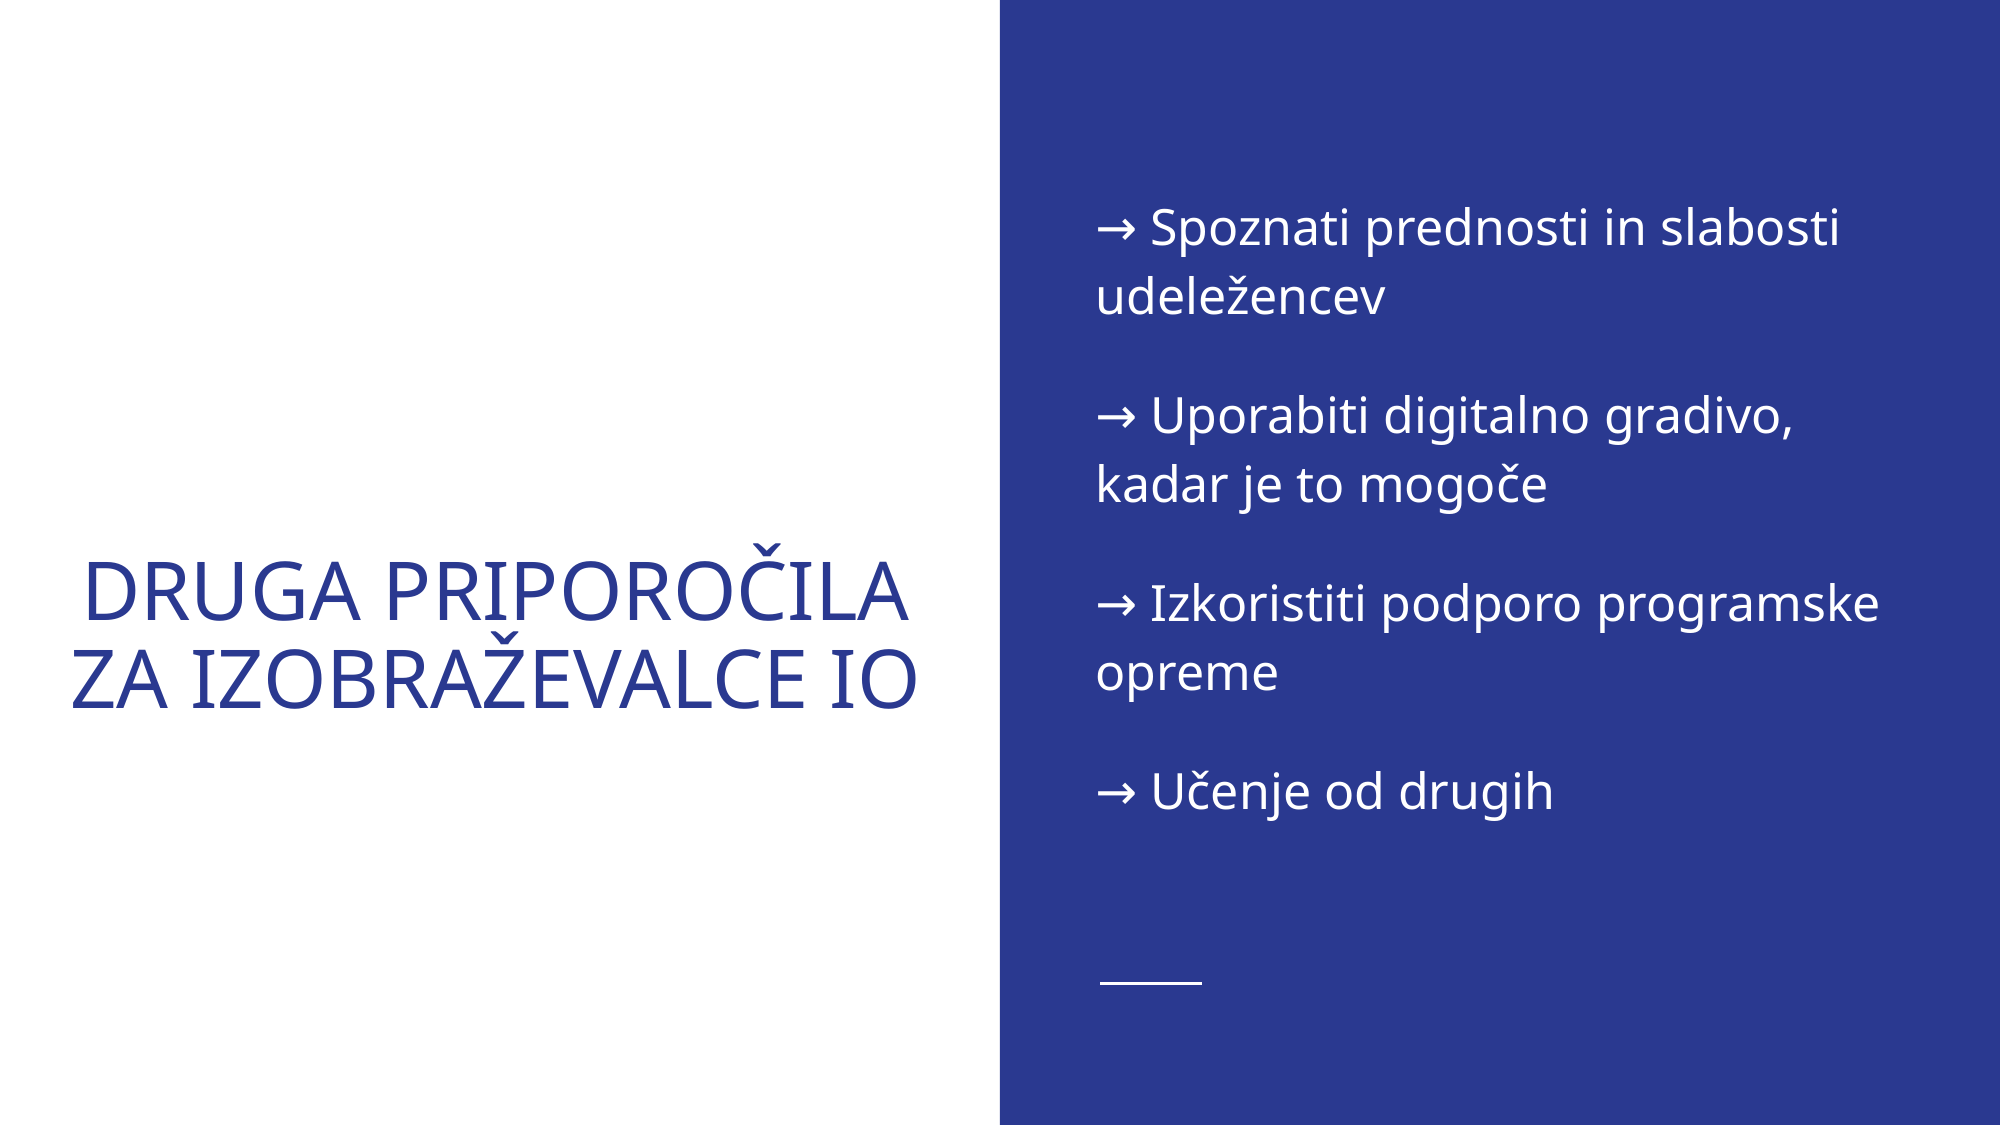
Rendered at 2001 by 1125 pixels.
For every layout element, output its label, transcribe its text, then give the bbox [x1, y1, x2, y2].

list → Spoznati prednosti in slabosti udeležencev → Uporabiti digitalno gradivo, kadar je to mogoče → Izkoristiti podporo programske opreme → Učenje od drugih [1080, 158, 1920, 967]
title DRUGA PRIPOROČILA ZA IZOBRAŽEVALCE IO [53, 391, 939, 734]
